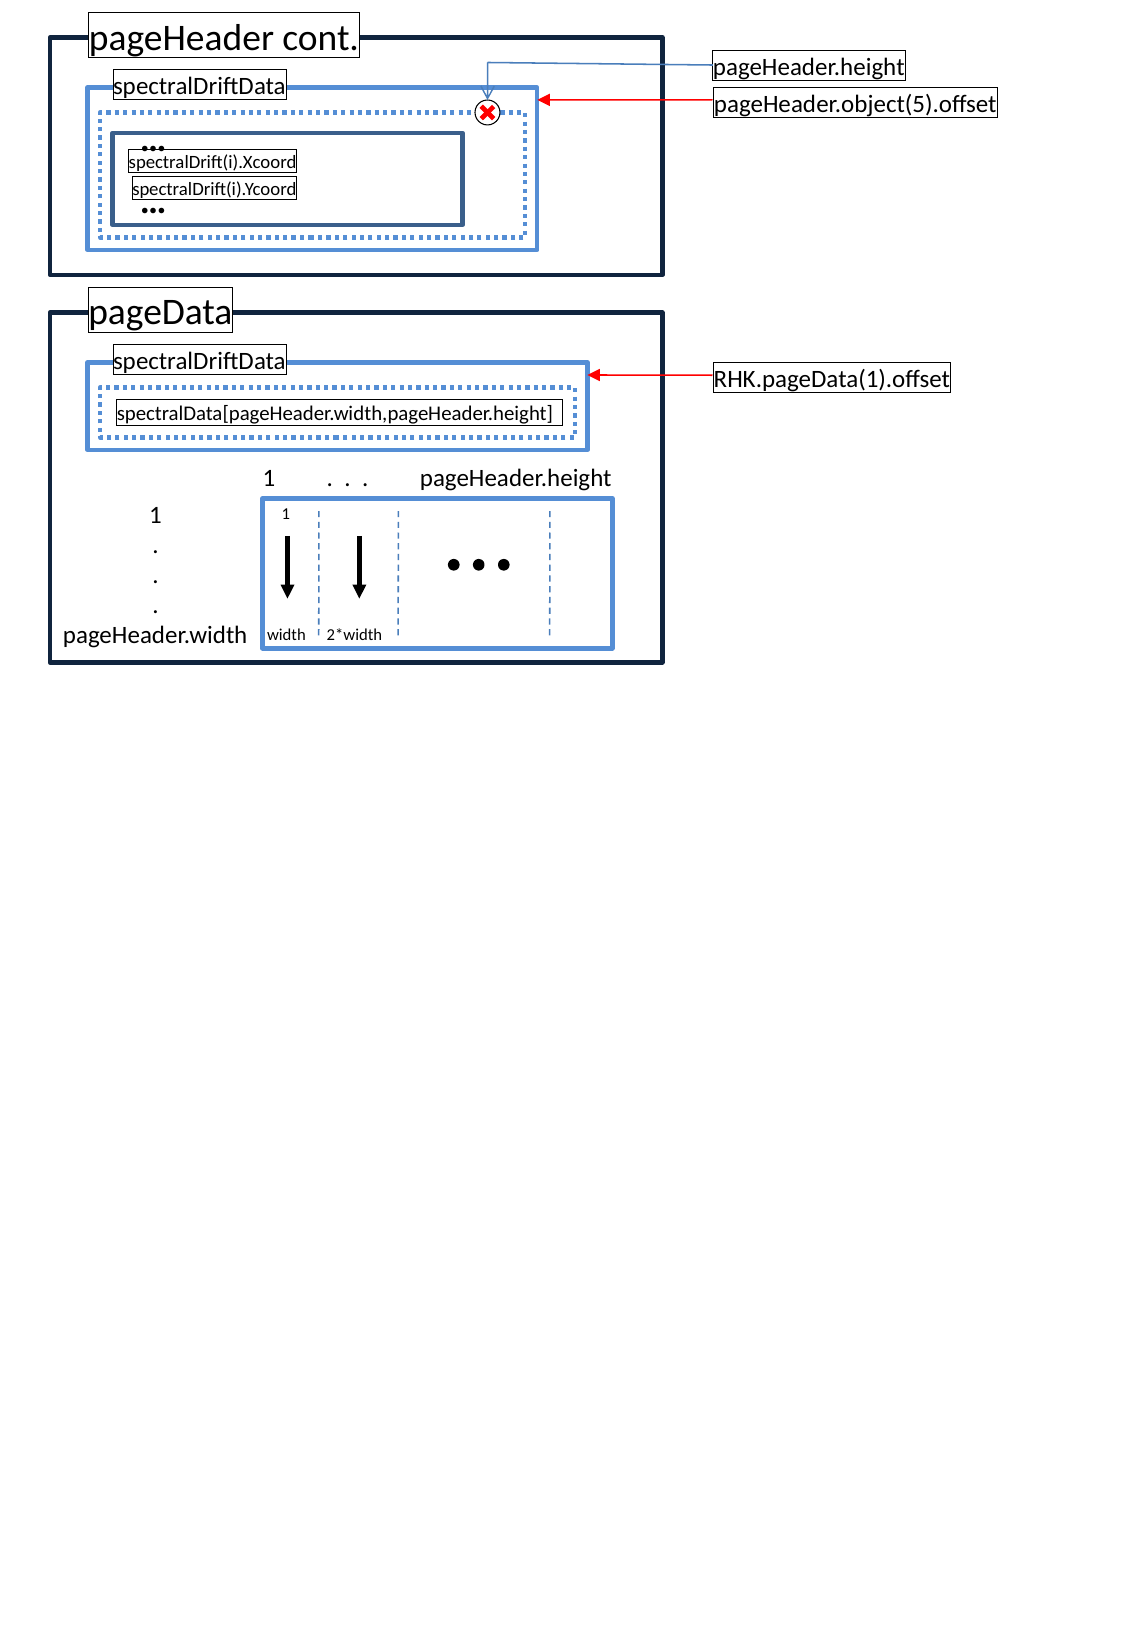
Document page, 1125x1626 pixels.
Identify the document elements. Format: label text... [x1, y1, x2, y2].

text_box [98, 110, 527, 240]
text_box pageHeader.height [712, 50, 906, 81]
text_box [110, 131, 128, 227]
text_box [487, 62, 713, 66]
text_box [48, 35, 665, 277]
text_box … [125, 168, 238, 229]
text_box pageHeader cont. [88, 12, 360, 58]
text_box spectralDrift(i).Ycoord [132, 176, 297, 200]
text_box 1 . . . pageHeader.width [62, 498, 249, 649]
text_box pageData [88, 287, 233, 333]
text_box [85, 85, 539, 252]
text_box [98, 385, 577, 440]
text_box spectralDriftData [113, 344, 287, 375]
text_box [449, 560, 508, 569]
text_box [48, 310, 665, 665]
text_box [85, 360, 590, 452]
text_box pageHeader.object(5).offset [713, 87, 998, 118]
text_box [238, 131, 465, 227]
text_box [474, 99, 501, 126]
text_box … [125, 106, 238, 166]
text_box 1 . . . pageHeader.height [262, 460, 613, 496]
text_box RHK.pageData(1).offset [713, 362, 951, 393]
text_box spectralData[pageHeader.width,pageHeader.height] [116, 399, 563, 426]
text_box spectralDrift(i).Xcoord [128, 149, 297, 173]
text_box [260, 496, 615, 651]
text_box spectralDriftData [113, 69, 287, 100]
